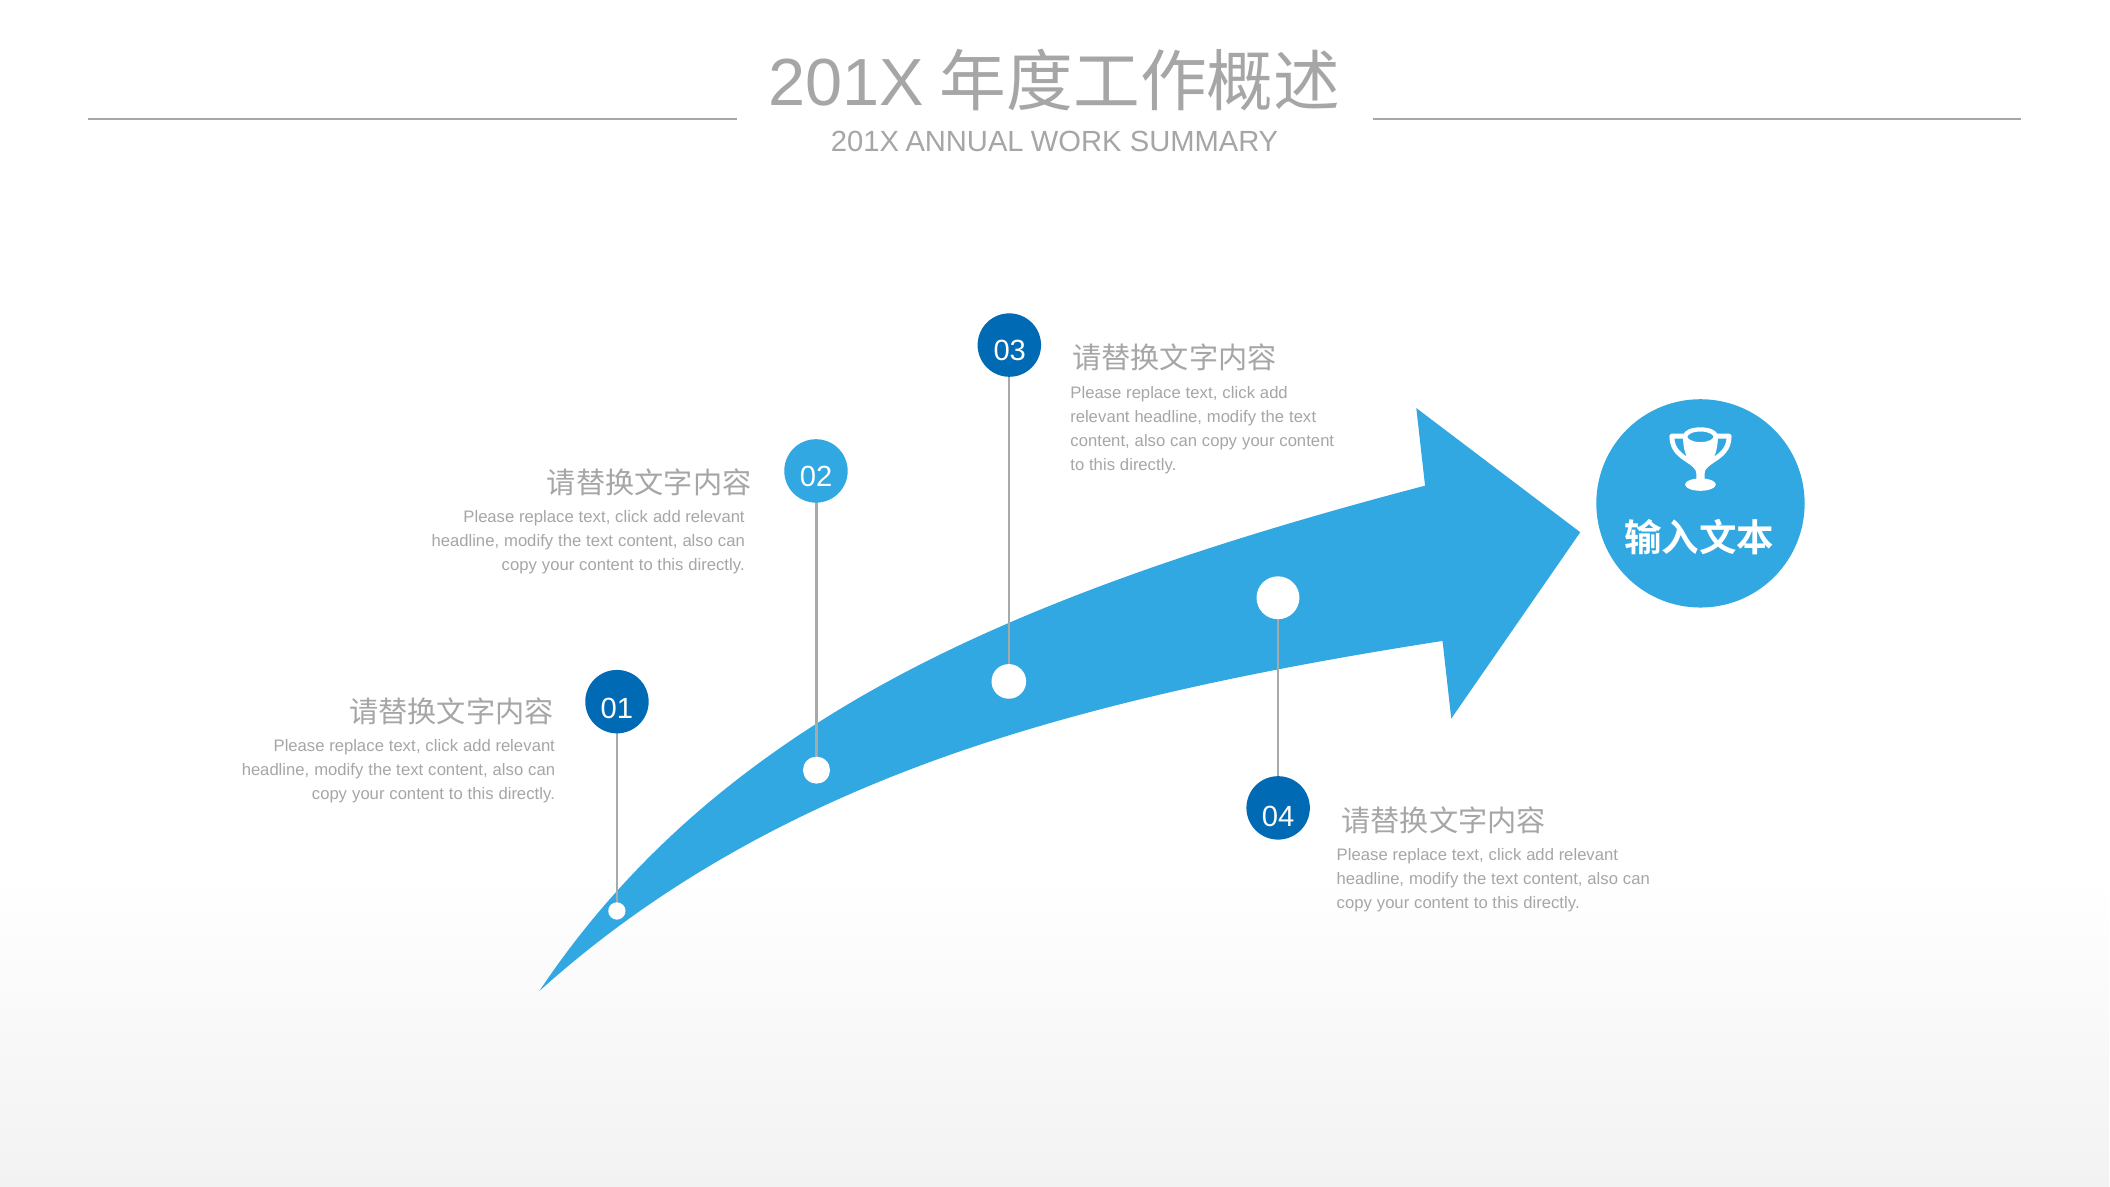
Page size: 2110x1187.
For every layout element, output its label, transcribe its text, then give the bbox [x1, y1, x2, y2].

text_box Please replace text, click add relevant headline, modify the text content, also can copy your content to this directly. [1336, 839, 1676, 912]
text_box 03 [990, 321, 1030, 369]
text_box 201X年度工作概述 [730, 38, 1379, 119]
text_box [608, 902, 626, 920]
text_box [1669, 427, 1732, 491]
text_box [784, 439, 848, 503]
text_box Please replace text, click add relevant headline, modify the text content, also can copy your content to this directly. [1070, 378, 1352, 474]
text_box [539, 408, 1581, 991]
text_box Please replace text, click add relevant headline, modify the text content, also can copy your content to this directly. [406, 501, 746, 574]
text_box [585, 669, 649, 734]
text_box 201X ANNUAL WORK SUMMARY [824, 122, 1285, 158]
text_box Please replace text, click add relevant headline, modify the text content, also can copy your content to this directly. [216, 730, 556, 803]
text_box [991, 664, 1027, 699]
text_box [1246, 776, 1310, 833]
text_box 请替换文字内容 [494, 457, 752, 500]
text_box 04 [1258, 787, 1298, 835]
text_box [1596, 399, 1805, 608]
text_box 输入文本 [1622, 499, 1776, 561]
text_box 请替换文字内容 [315, 686, 554, 729]
text_box [803, 756, 831, 784]
text_box 请替换文字内容 [1072, 332, 1294, 375]
text_box 02 [796, 447, 836, 495]
text_box 01 [597, 680, 637, 727]
text_box [1261, 835, 1295, 840]
text_box [1256, 576, 1300, 620]
text_box 请替换文字内容 [1341, 795, 1563, 838]
text_box [977, 313, 1042, 377]
